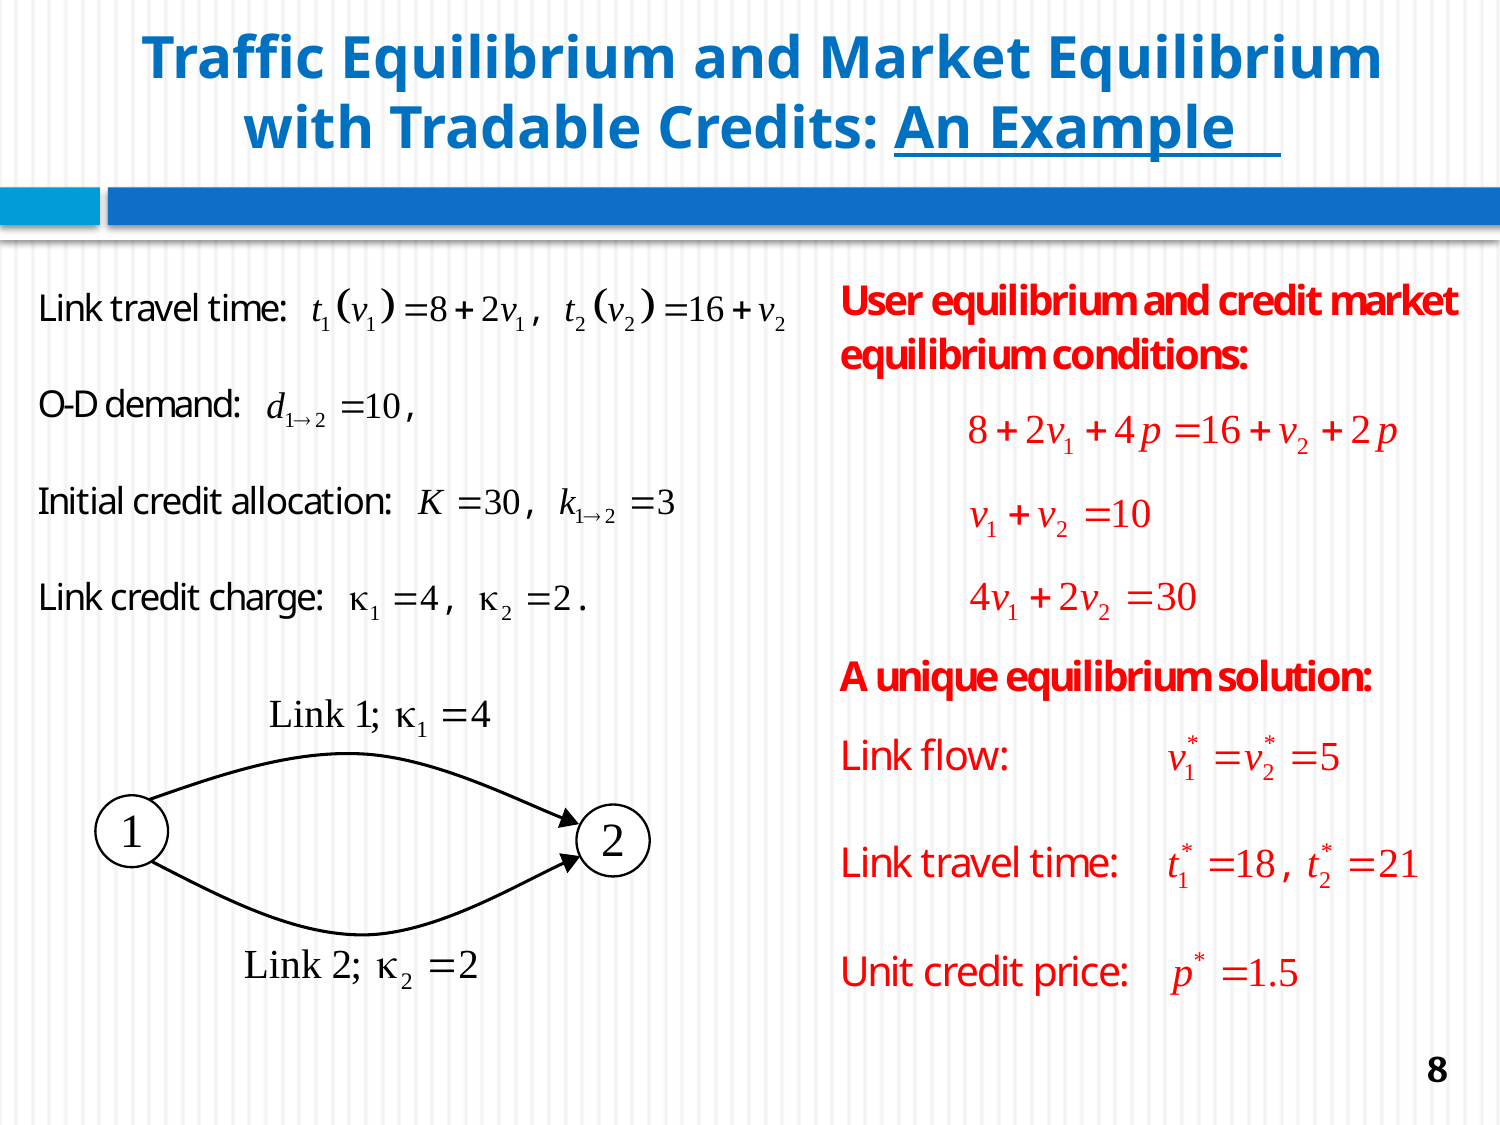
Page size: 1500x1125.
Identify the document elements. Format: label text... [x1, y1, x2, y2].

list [262, 687, 497, 748]
slide_number 8 [1387, 1047, 1488, 1088]
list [37, 263, 840, 1038]
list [839, 274, 1484, 1031]
text_box Traffic Equilibrium and Market Equilibrium with Tradable Credits: An Example [87, 12, 1438, 168]
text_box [237, 937, 488, 1000]
